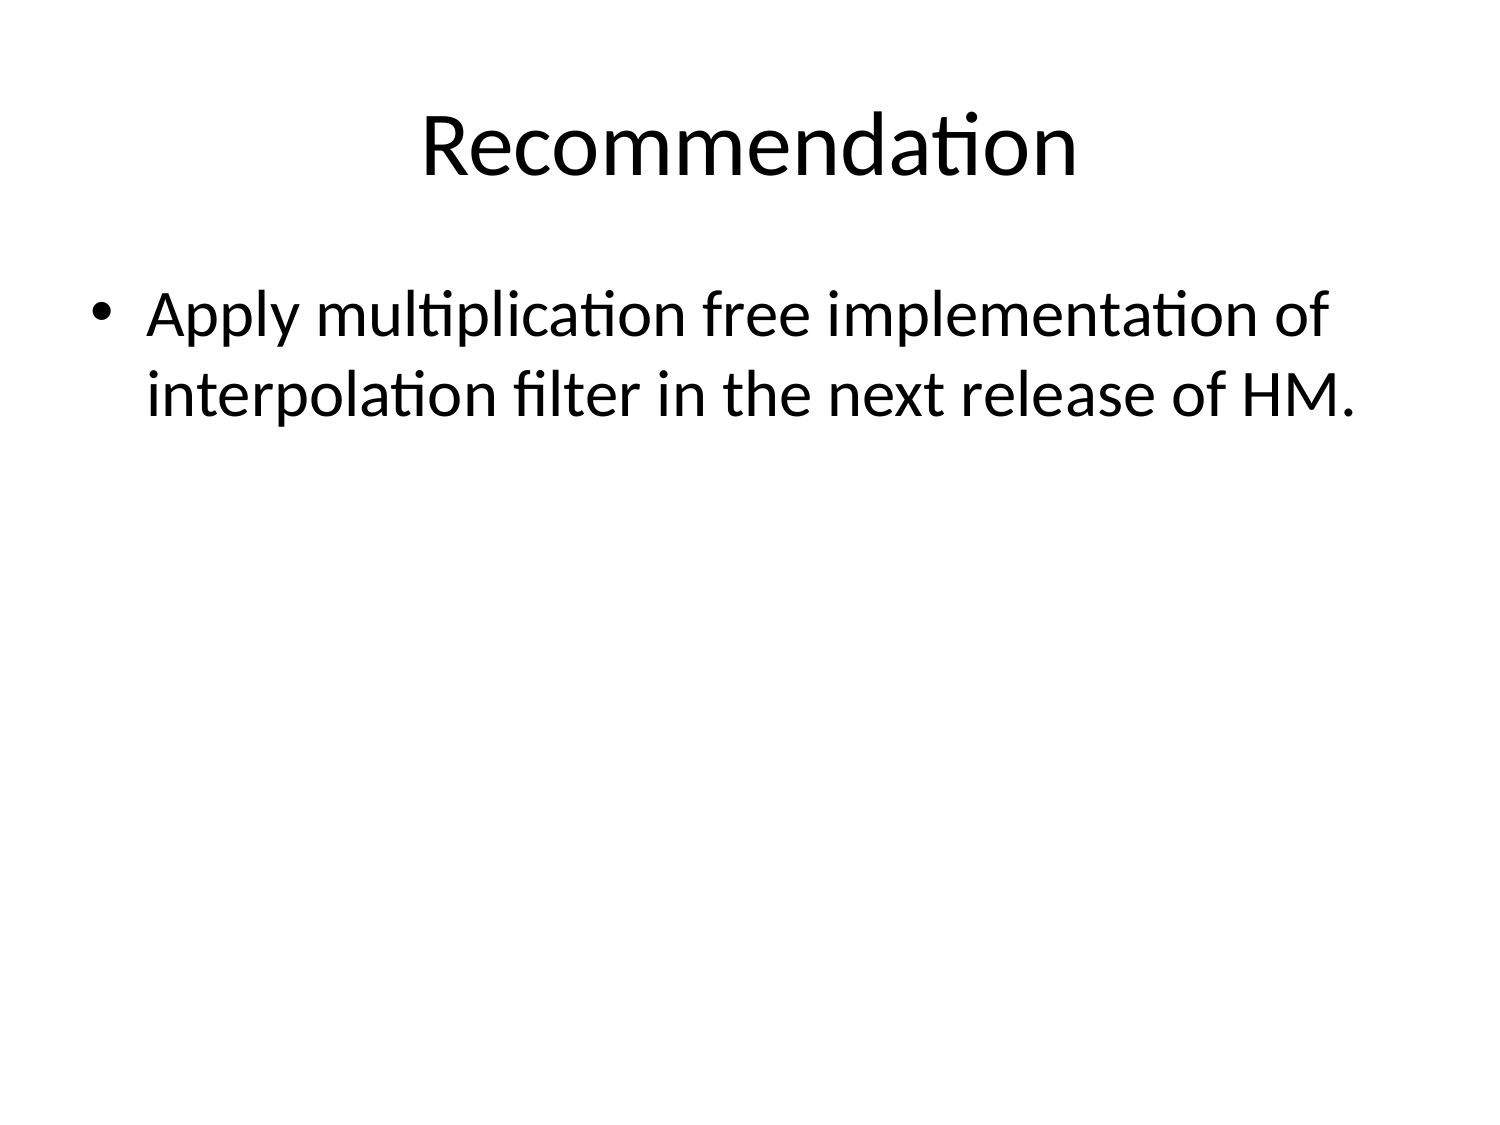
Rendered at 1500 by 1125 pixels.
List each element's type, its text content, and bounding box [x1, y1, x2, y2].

title Recommendation [75, 45, 1425, 233]
list Apply multiplication free implementation of interpolation filter in the next release of HM. [75, 262, 1425, 1005]
